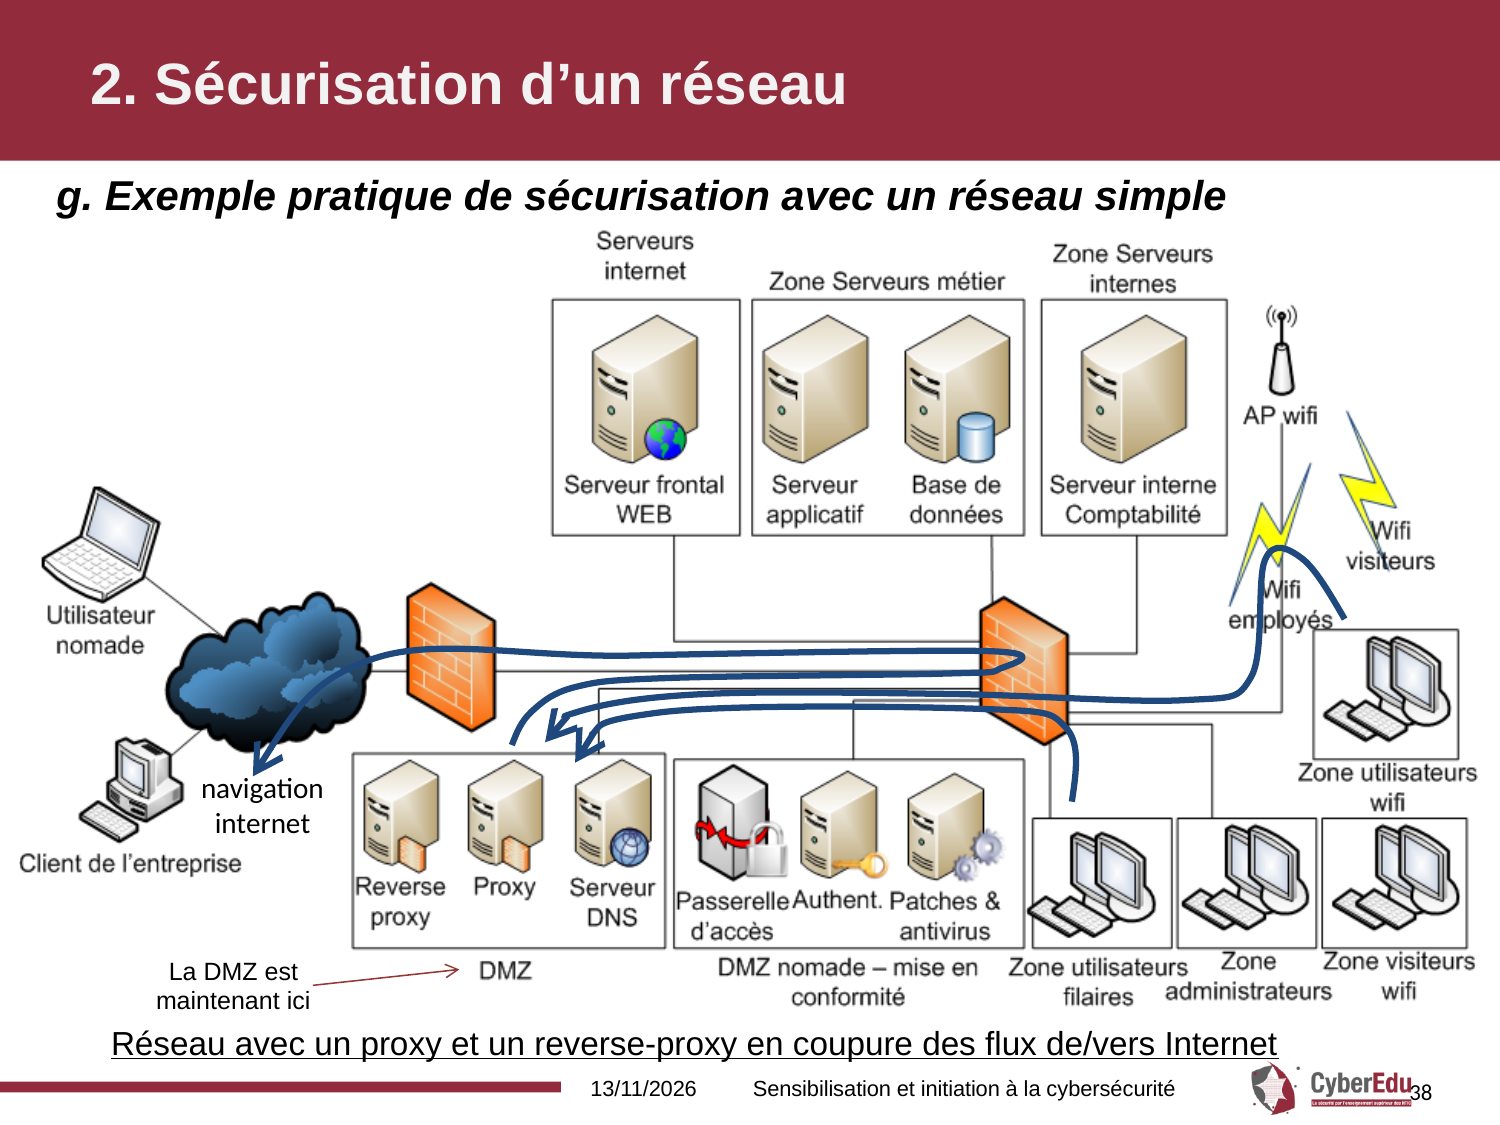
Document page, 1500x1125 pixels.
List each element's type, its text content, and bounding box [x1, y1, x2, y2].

title 2. Sécurisation d’un réseau [75, 1, 1425, 160]
picture [1246, 1060, 1412, 1115]
text_box g. Exemple pratique de sécurisation avec un réseau simple [41, 160, 1471, 221]
text_box Réseau avec un proxy et un reverse-proxy en coupure des flux de/vers Internet [41, 1033, 1349, 1070]
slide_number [561, 1070, 727, 1118]
footer Sensibilisation et initiation à la cybersécurité [738, 1070, 1236, 1118]
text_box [19, 222, 1479, 1024]
